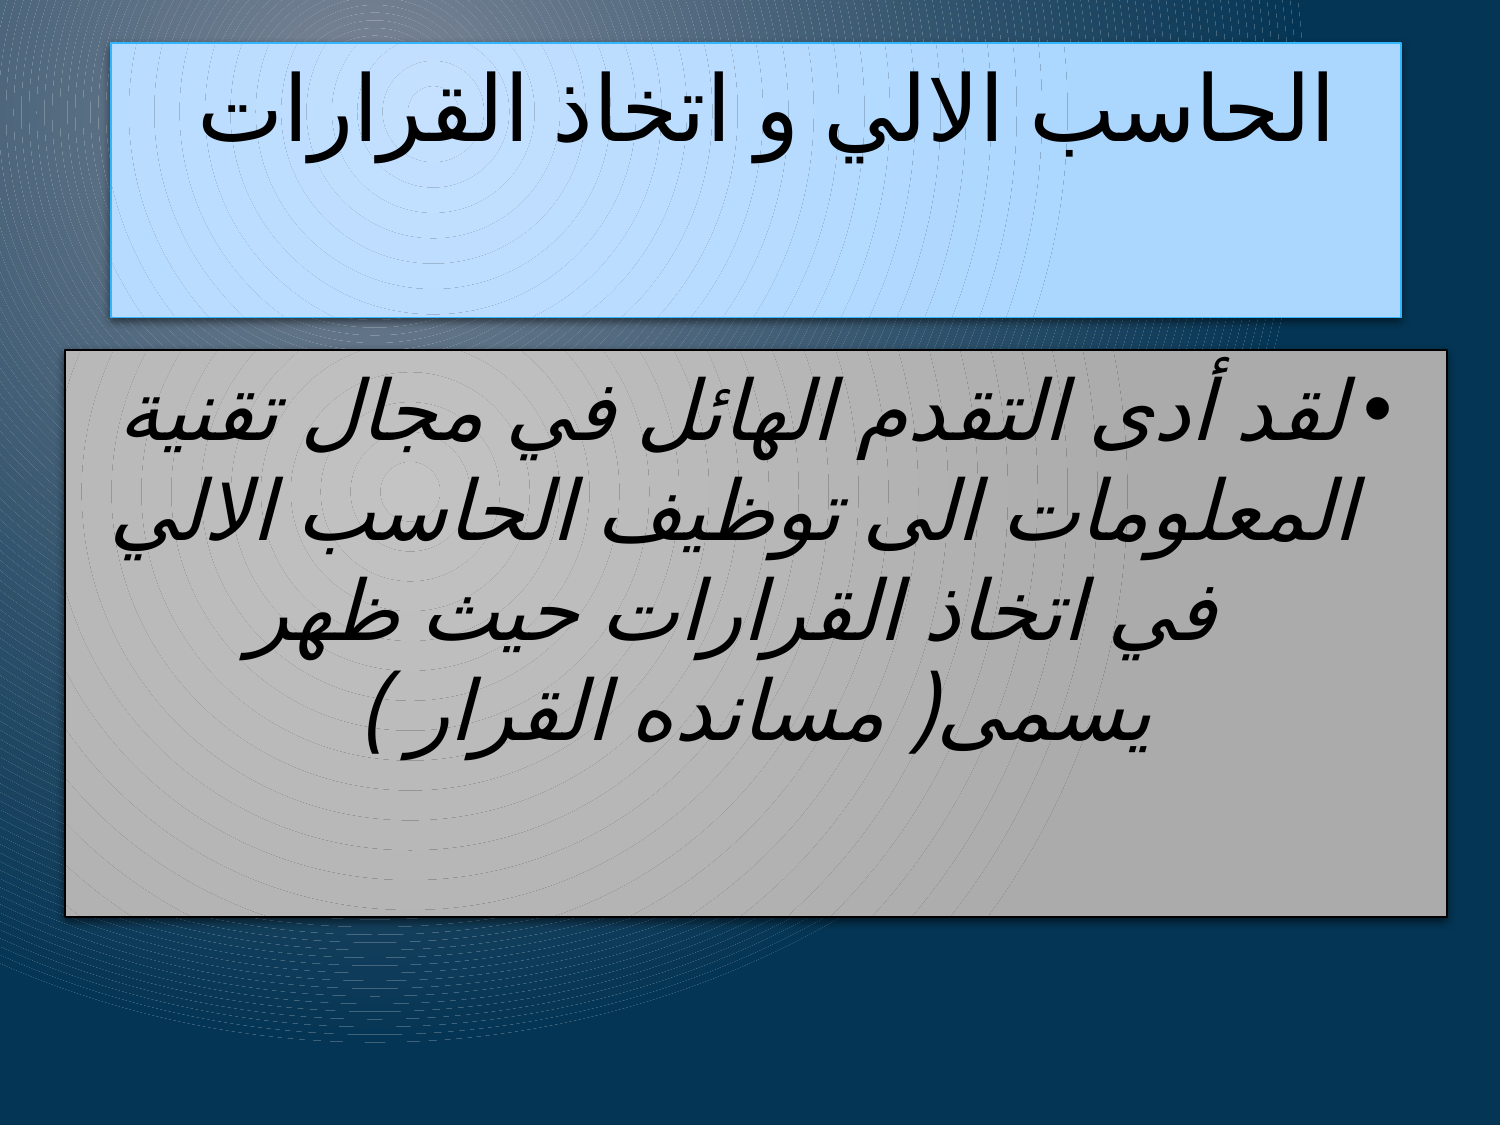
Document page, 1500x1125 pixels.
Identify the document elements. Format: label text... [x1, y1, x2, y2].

list لقد أدى التقدم الهائل في مجال تقنية المعلومات الى توظيف الحاسب الالي في اتخاذ القرارات حيث ظهر يسمى( مسانده القرار ) [64, 349, 1448, 918]
title الحاسب الالي و اتخاذ القرارات [110, 42, 1402, 318]
